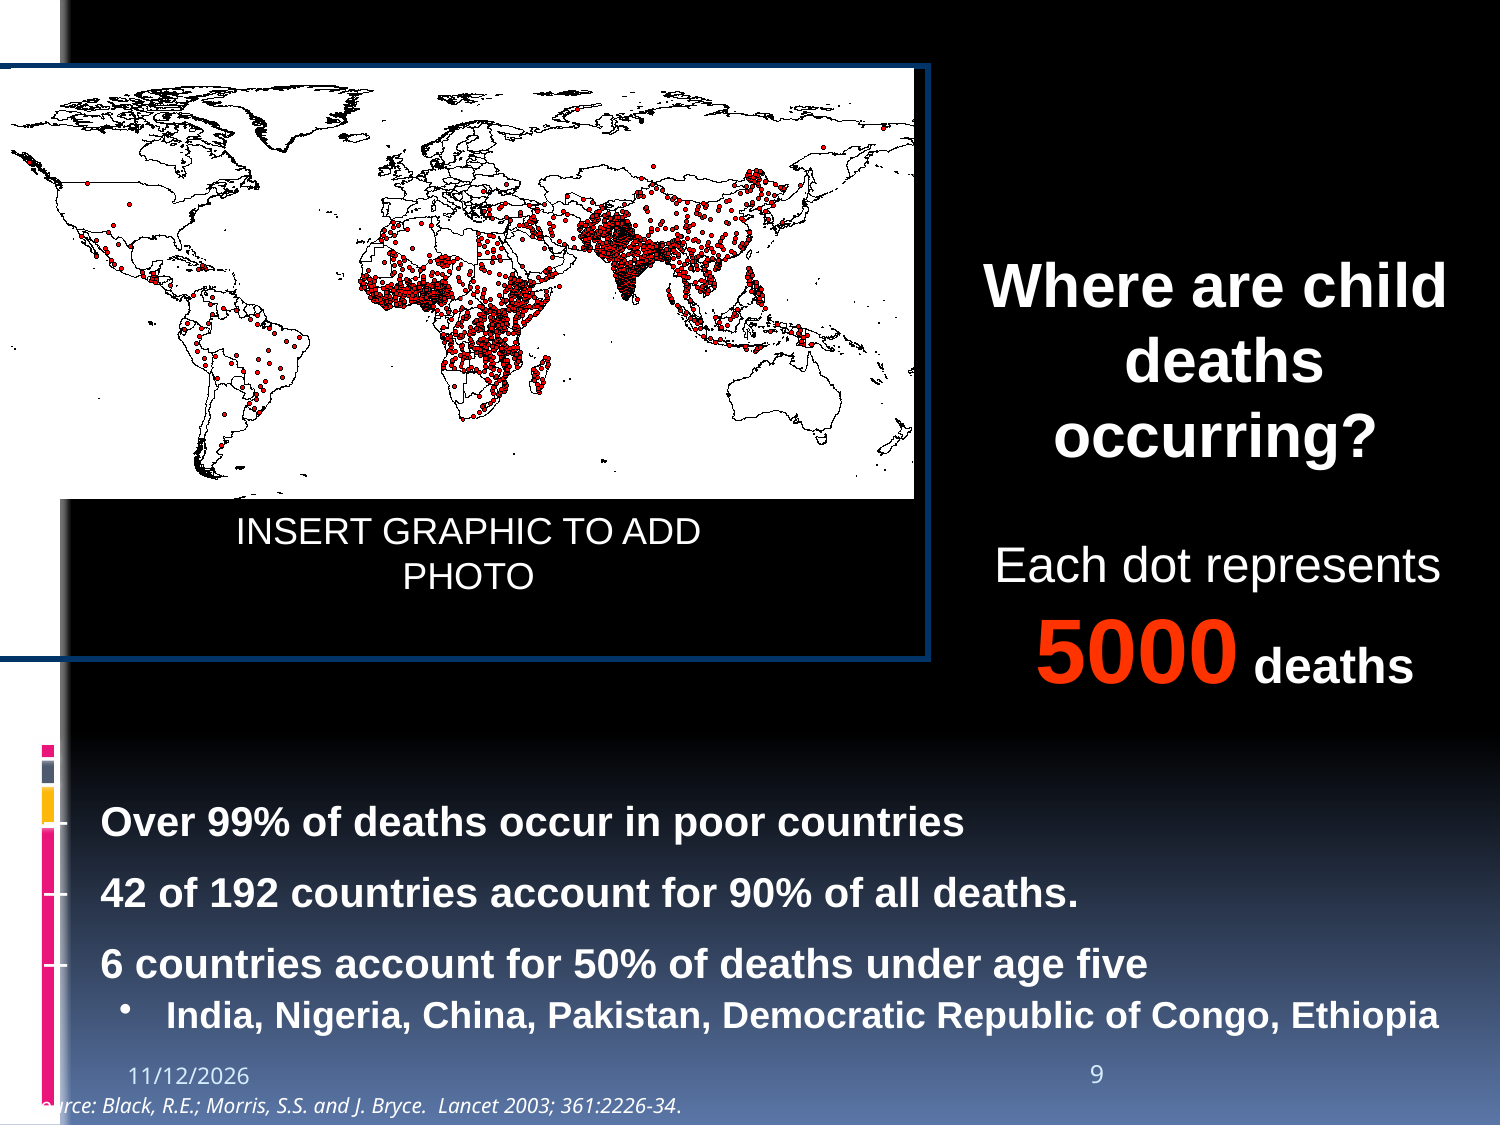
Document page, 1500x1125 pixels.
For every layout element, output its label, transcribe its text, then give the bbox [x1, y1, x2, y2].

text_box Each dot represents 5000 deaths [950, 524, 1500, 710]
text_box Source: Black, R.E.; Morris, S.S. and J. Bryce. Lancet 2003; 361:2226-34. [14, 1084, 697, 1125]
text_box Where are child deaths occurring? [950, 237, 1500, 478]
slide_number 9 [1074, 1025, 1388, 1100]
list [0, 68, 926, 657]
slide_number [112, 1025, 425, 1100]
text_box Over 99% of deaths occur in poor countries 42 of 192 countries account for 90% of all deaths. 6 countries account for 50% of deaths under age five India, Nigeria, China, Pakistan, Democratic Republic of Congo, Ethiopia [29, 787, 1500, 1125]
